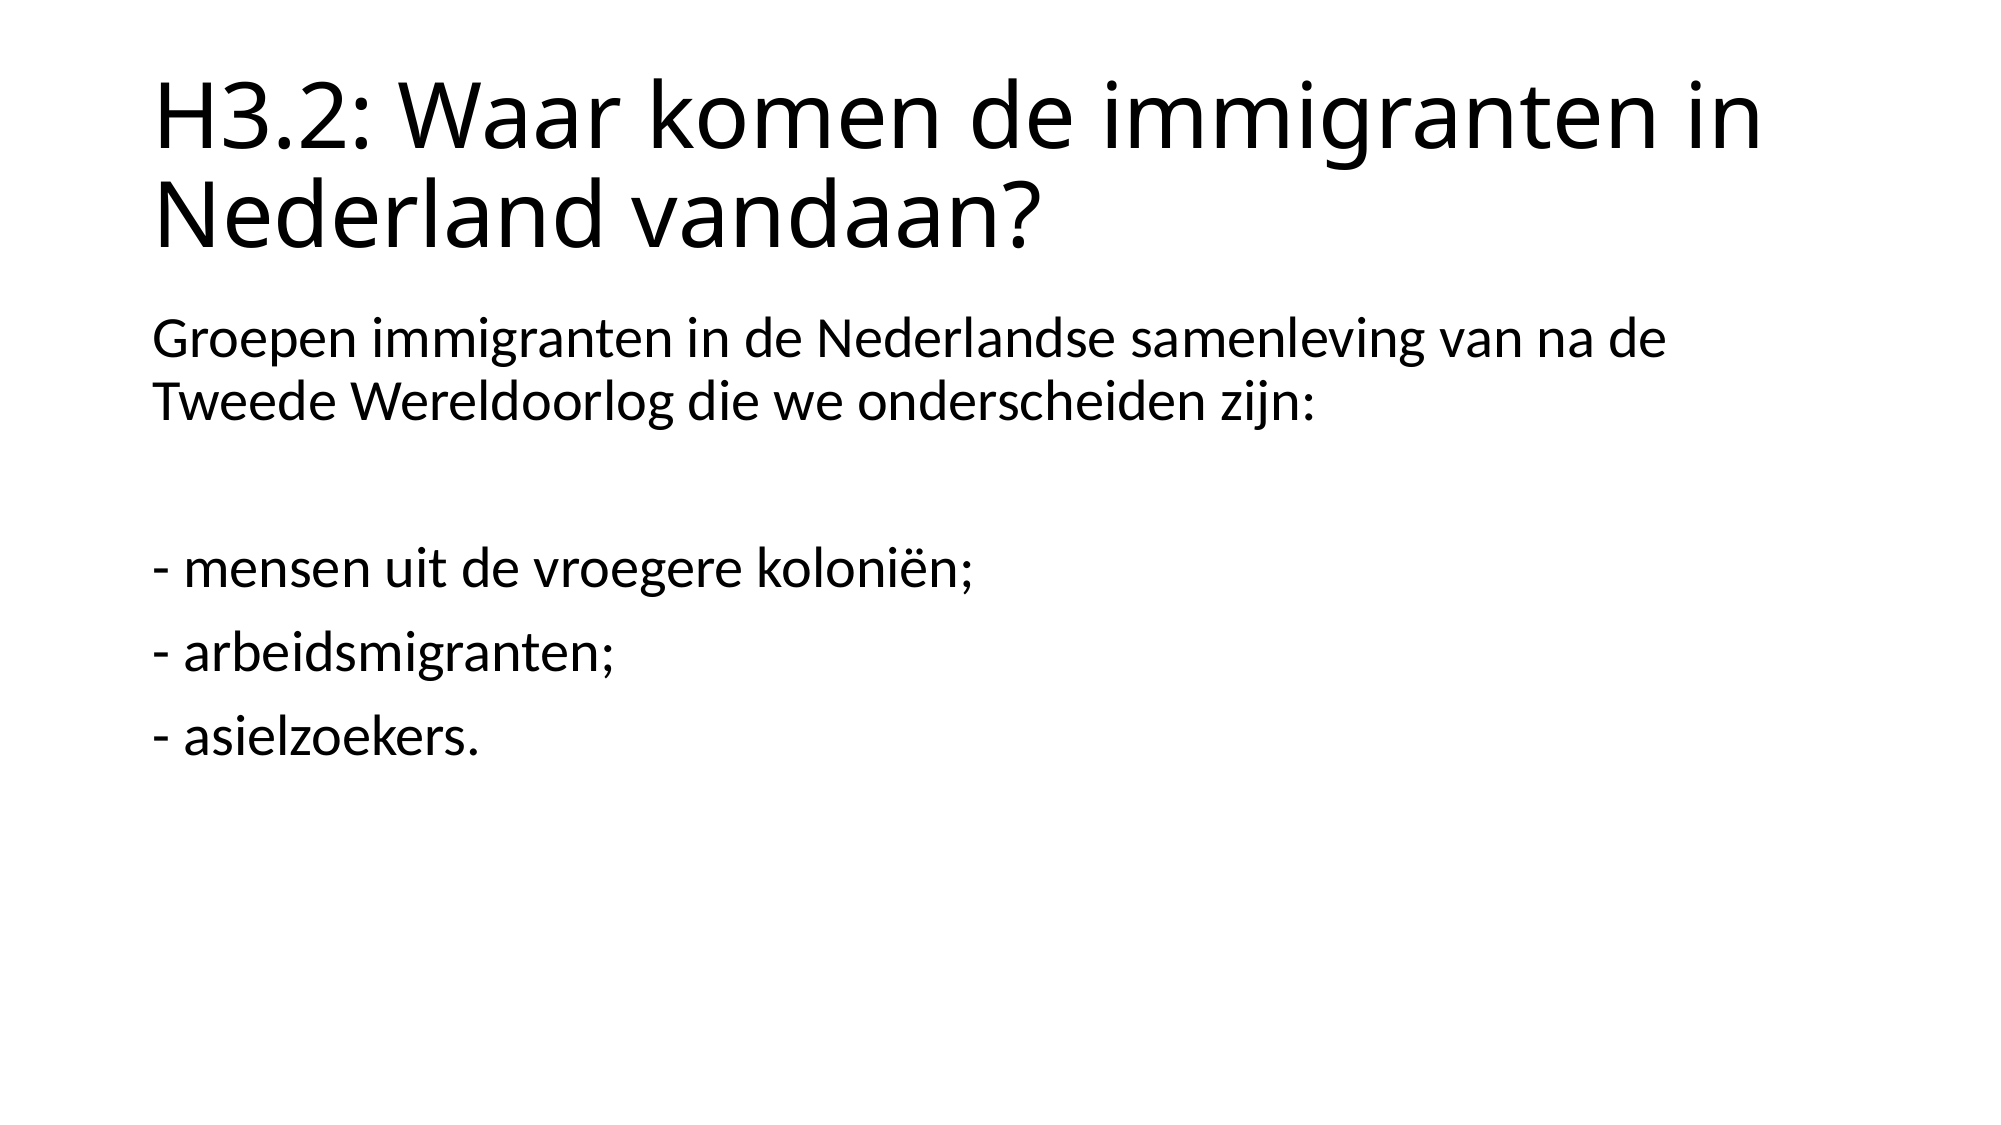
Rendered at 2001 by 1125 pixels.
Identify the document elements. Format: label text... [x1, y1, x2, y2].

list Groepen immigranten in de Nederlandse samenleving van na de Tweede Wereldoorlog die we onderscheiden zijn: - mensen uit de vroegere koloniën; - arbeidsmigranten; - asielzoekers. [137, 299, 1863, 1014]
title H3.2: Waar komen de immigranten in Nederland vandaan? [137, 59, 1863, 278]
